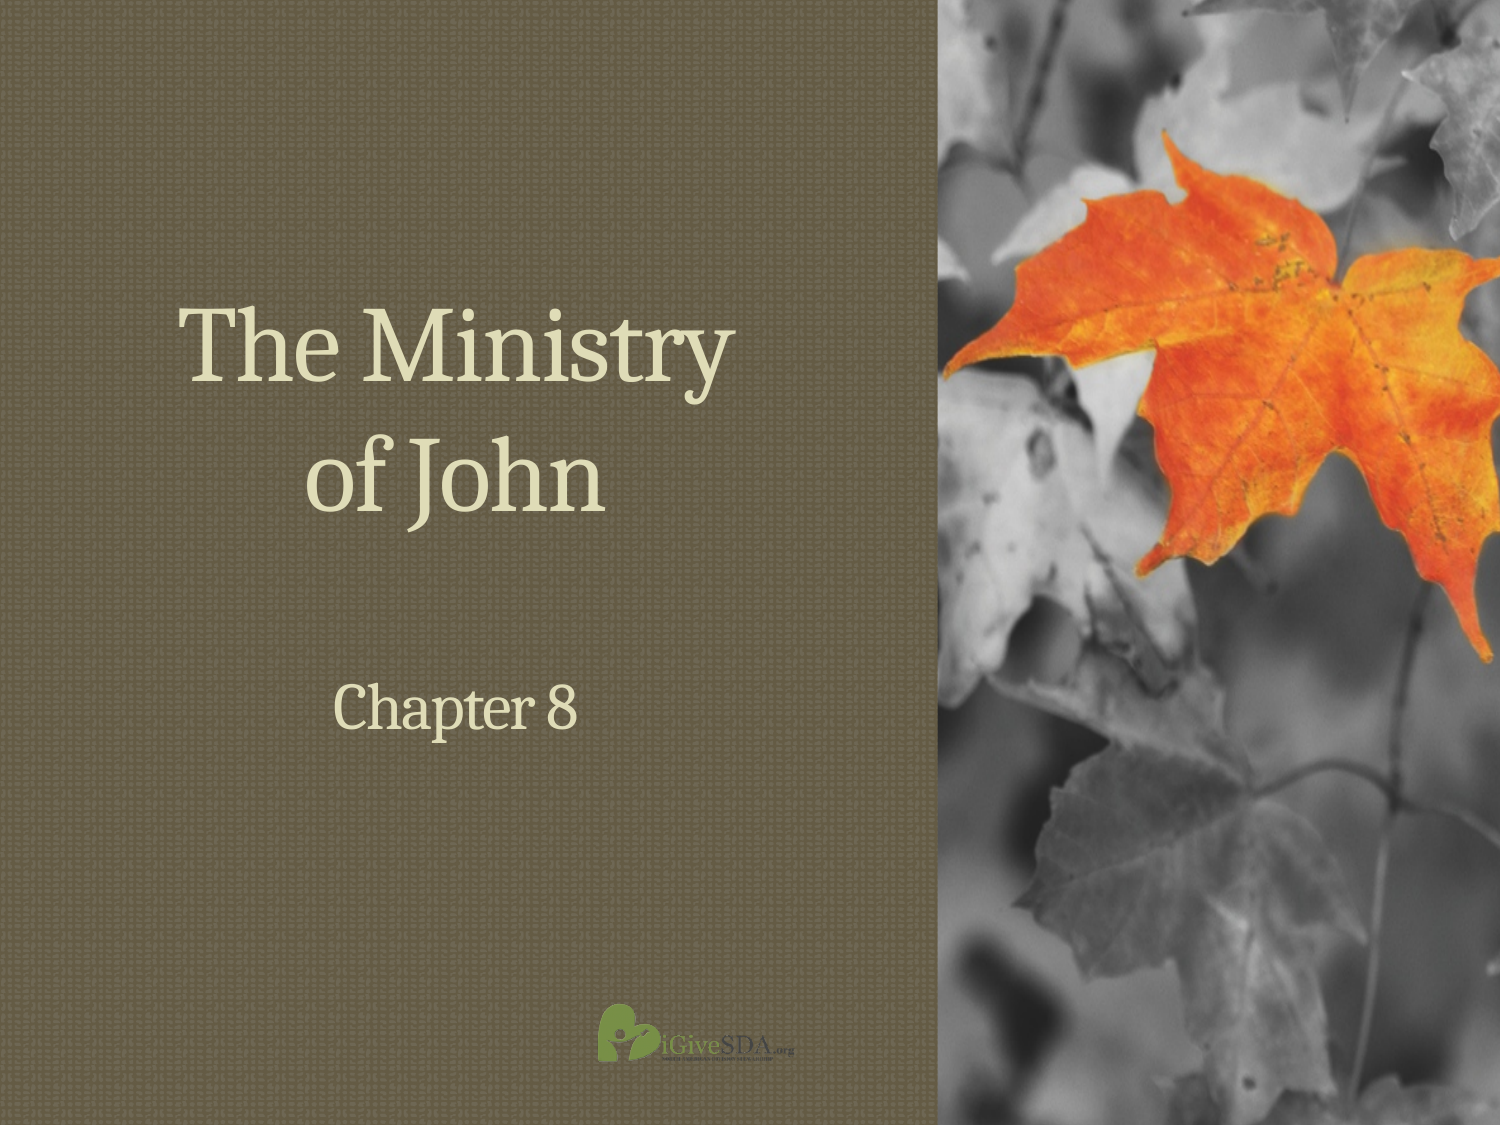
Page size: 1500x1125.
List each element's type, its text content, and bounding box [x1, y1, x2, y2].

picture [580, 989, 804, 1077]
title The Ministry of John Chapter 8 [0, 258, 934, 750]
picture [936, 0, 1500, 1125]
